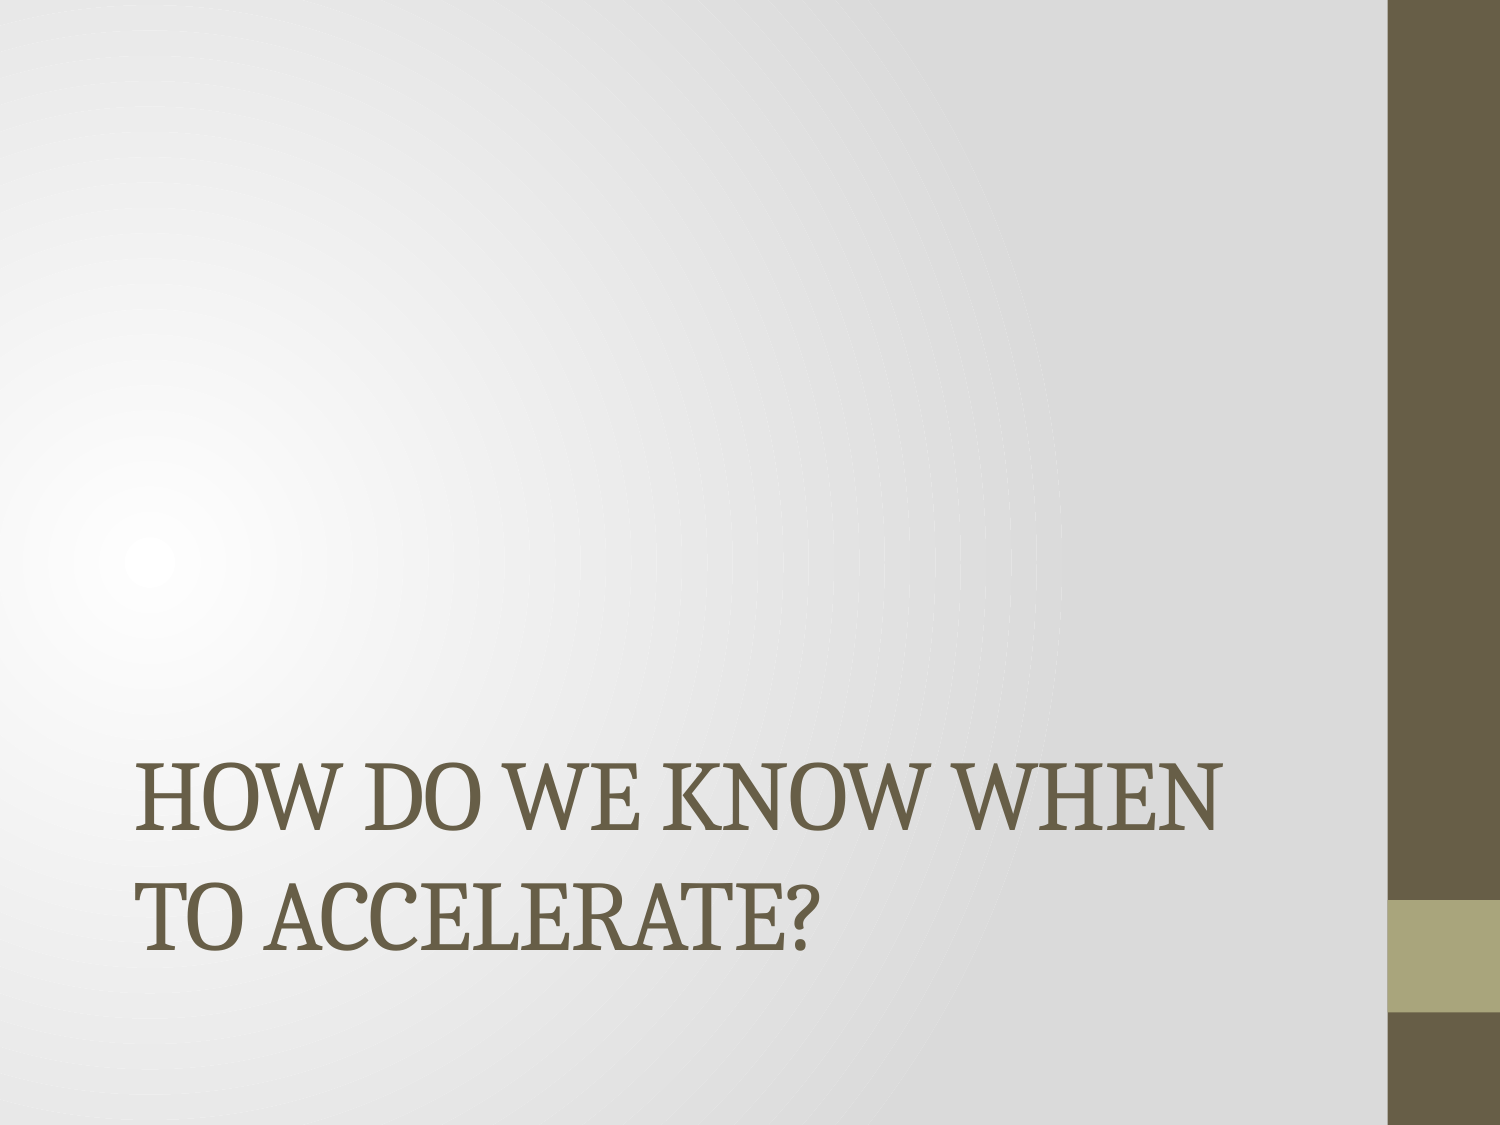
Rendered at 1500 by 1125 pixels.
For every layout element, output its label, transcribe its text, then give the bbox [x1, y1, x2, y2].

title How do we know when to accelerate? [118, 722, 1500, 947]
